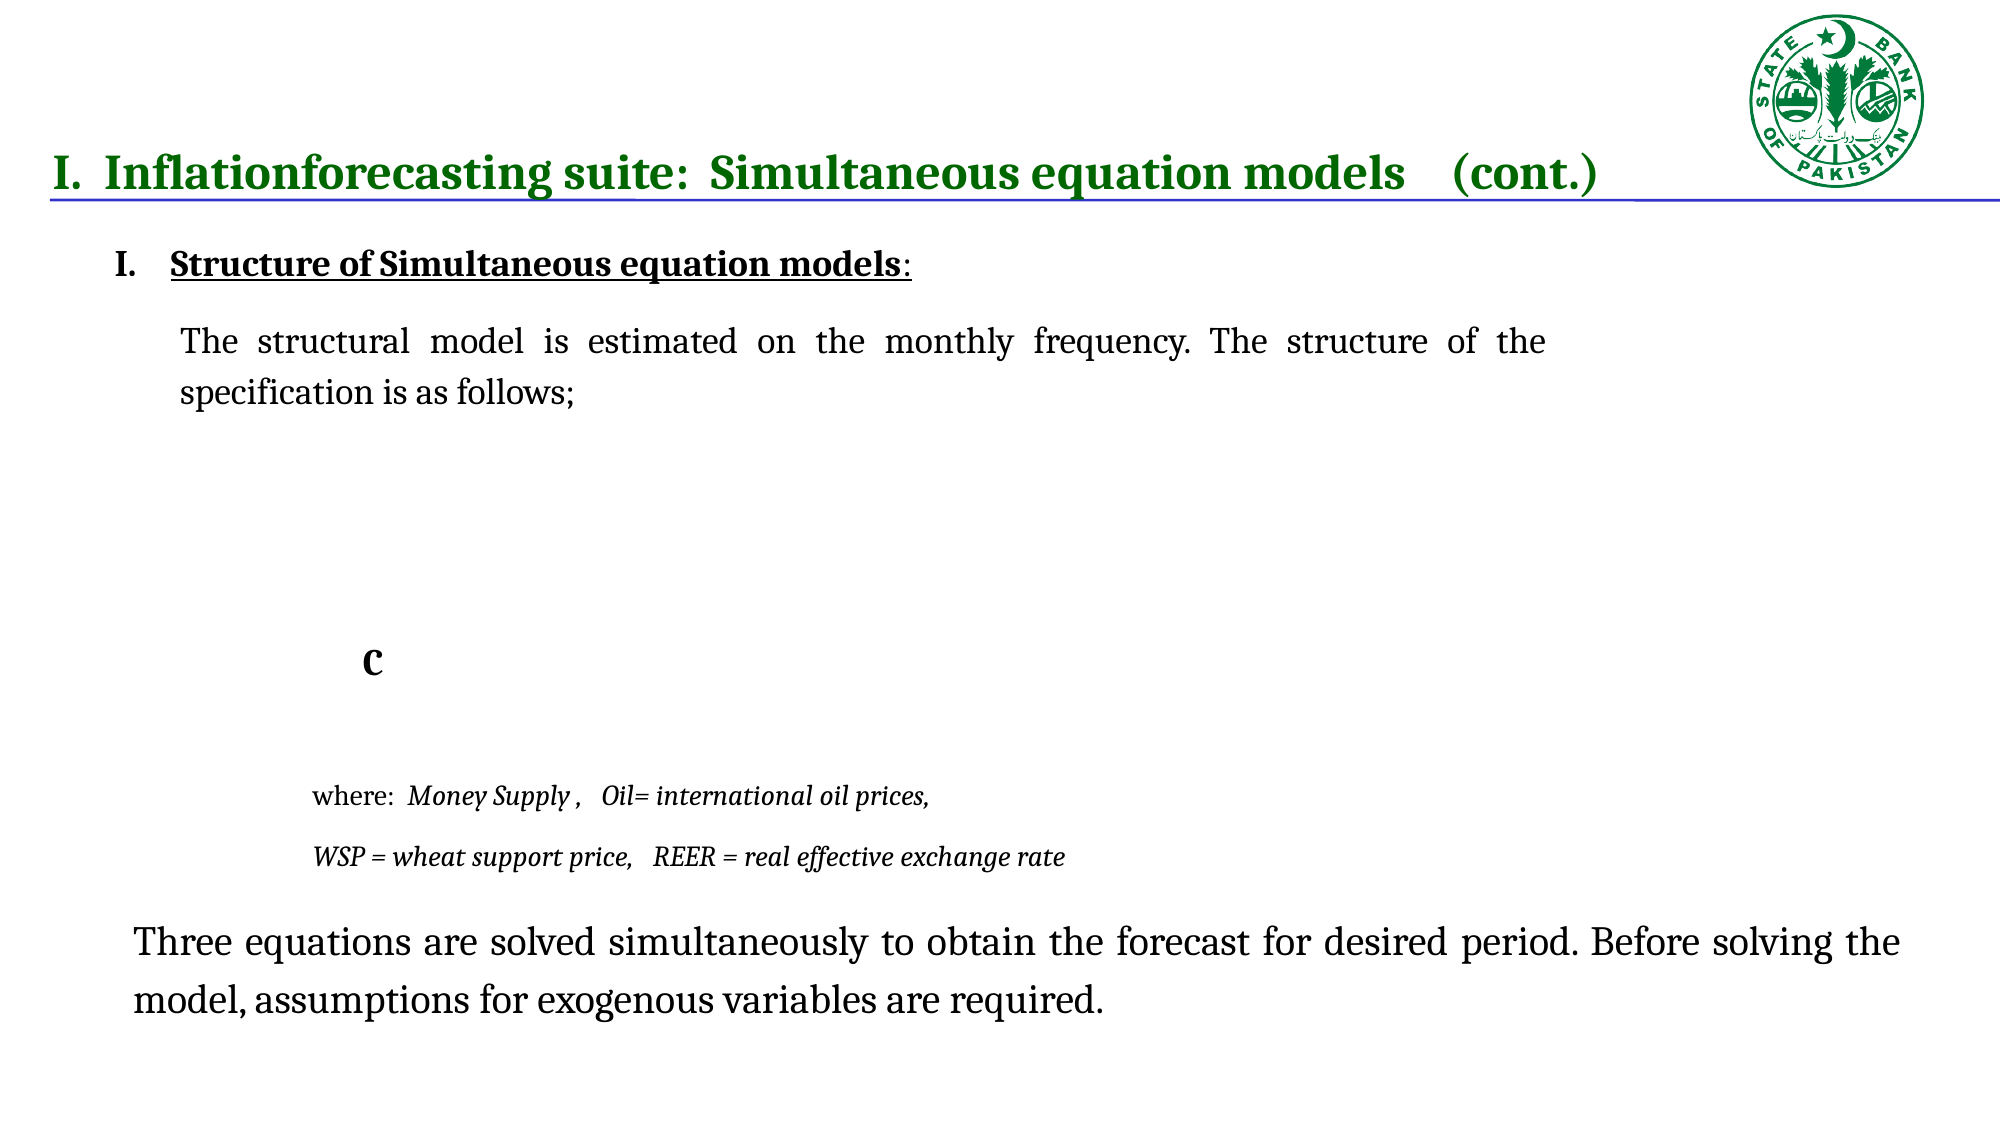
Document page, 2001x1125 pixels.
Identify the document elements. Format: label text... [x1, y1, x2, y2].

text_box Structure of Simultaneous equation models: The structural model is estimated on the monthly frequency. The structure of the specification is as follows; [99, 224, 1563, 420]
text_box Three equations are solved simultaneously to obtain the forecast for desired period. Before solving the model, assumptions for exogenous variables are required. [52, 899, 1916, 1029]
picture [1746, 10, 1927, 191]
